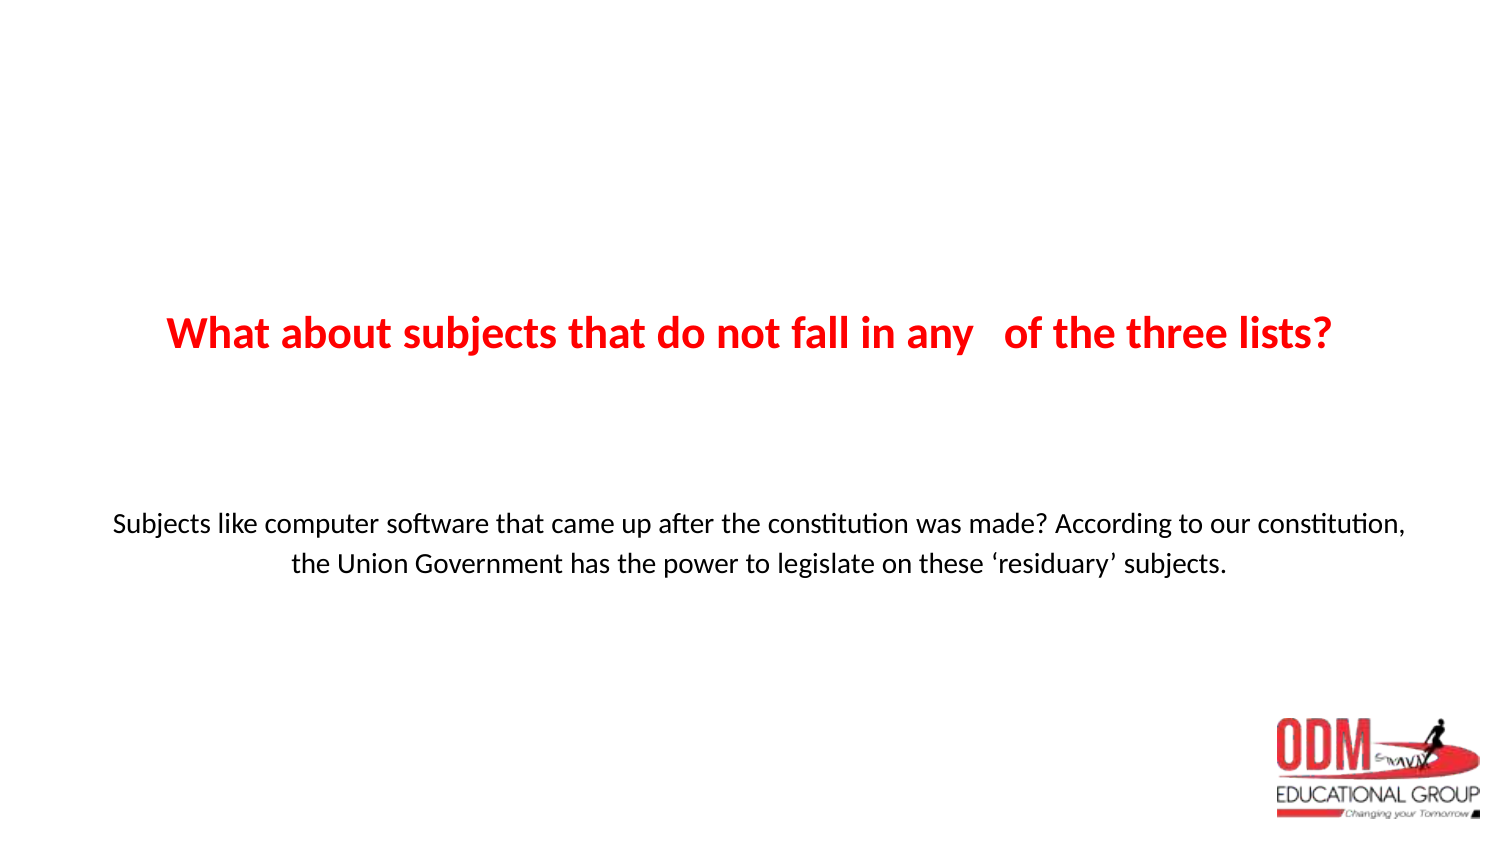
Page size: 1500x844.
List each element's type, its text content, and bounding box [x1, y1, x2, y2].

picture [1277, 717, 1480, 819]
title What about subjects that do not fall in any of the three lists? [164, 301, 1339, 444]
text_box Subjects like computer software that came up after the constitution was made? According to our constitution, the Union Government has the power to legislate on these ‘residuary’ subjects. [103, 497, 1415, 580]
